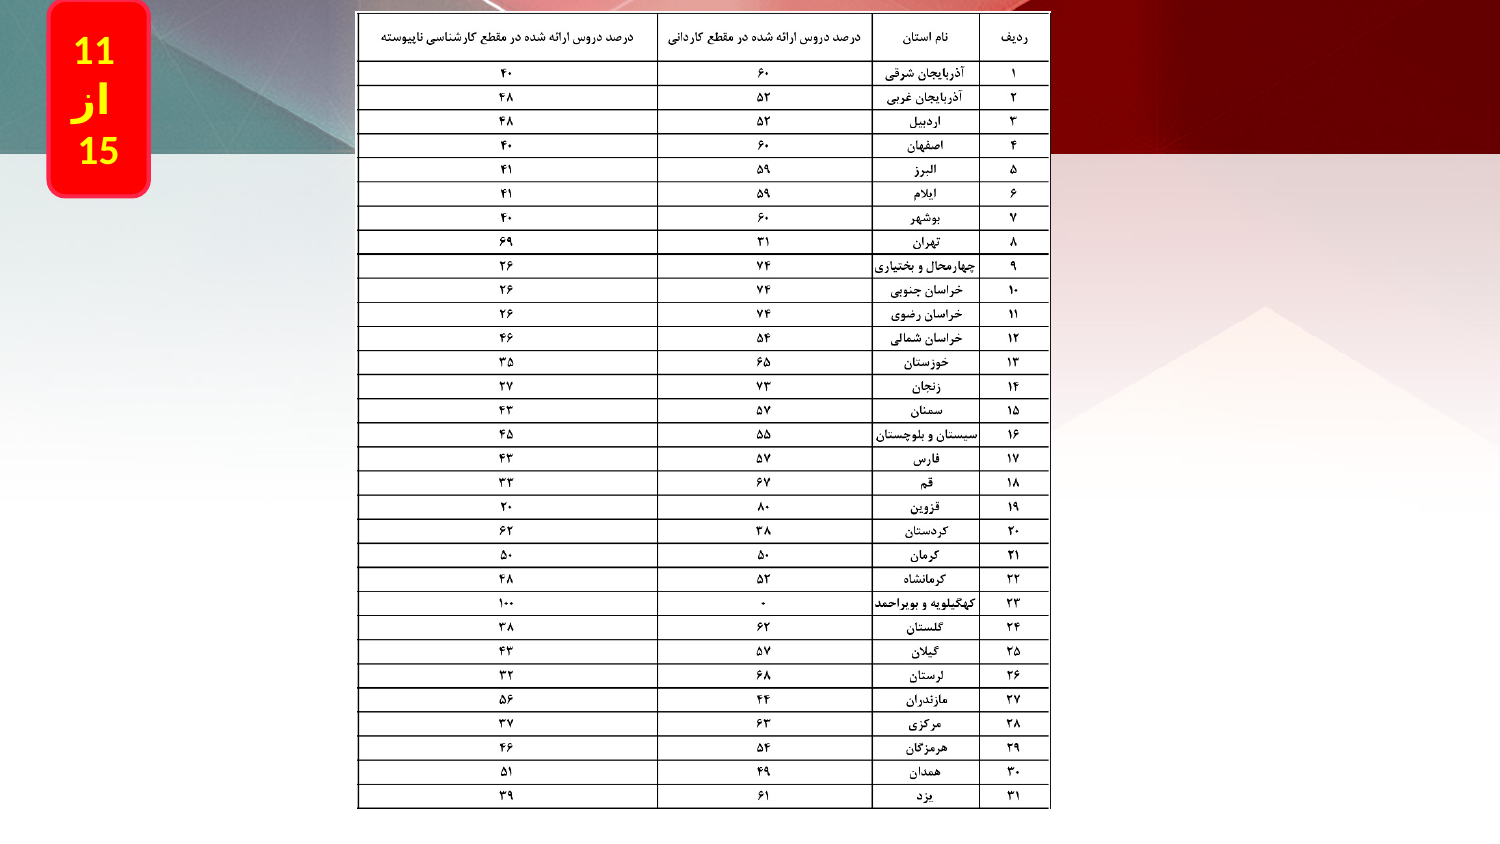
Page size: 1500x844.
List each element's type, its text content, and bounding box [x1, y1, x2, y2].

text_box 11 از 15 [46, 0, 151, 199]
picture [0, 0, 1500, 844]
